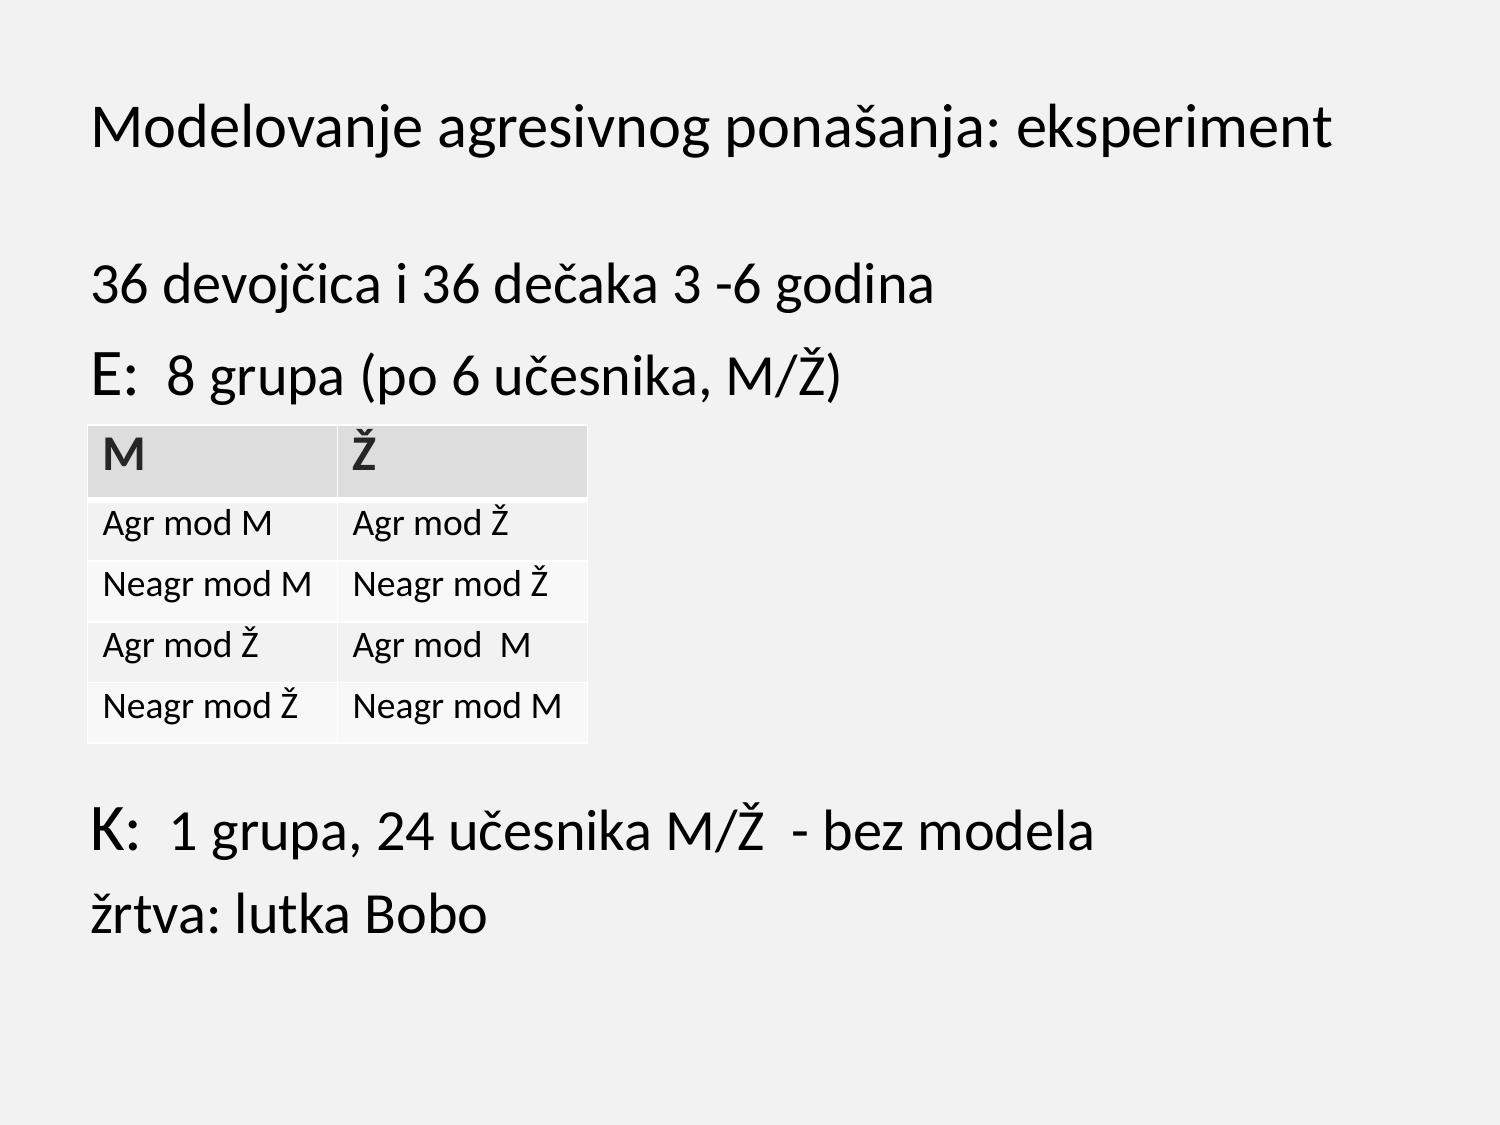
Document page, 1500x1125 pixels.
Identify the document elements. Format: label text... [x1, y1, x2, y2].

list 36 devojčica i 36 dečaka 3 -6 godina E: 8 grupa (po 6 učesnika, M/Ž) K: 1 grupa, 24 učesnika M/Ž - bez modela žrtva: lutka Bobo [75, 237, 1425, 1005]
table_cell Neagr mod M [338, 683, 587, 742]
table_cell Agr mod M [338, 623, 587, 682]
table_header M [88, 426, 337, 497]
table_cell Agr mod Ž [338, 503, 587, 560]
table_cell Neagr mod M [88, 562, 337, 621]
table_cell Neagr mod Ž [88, 683, 337, 742]
table_cell Agr mod Ž [88, 623, 337, 682]
table_cell Agr mod M [88, 503, 337, 560]
title Modelovanje agresivnog ponašanja: eksperiment [75, 45, 1425, 200]
table_cell Neagr mod Ž [338, 562, 587, 621]
table_header Ž [338, 426, 587, 497]
